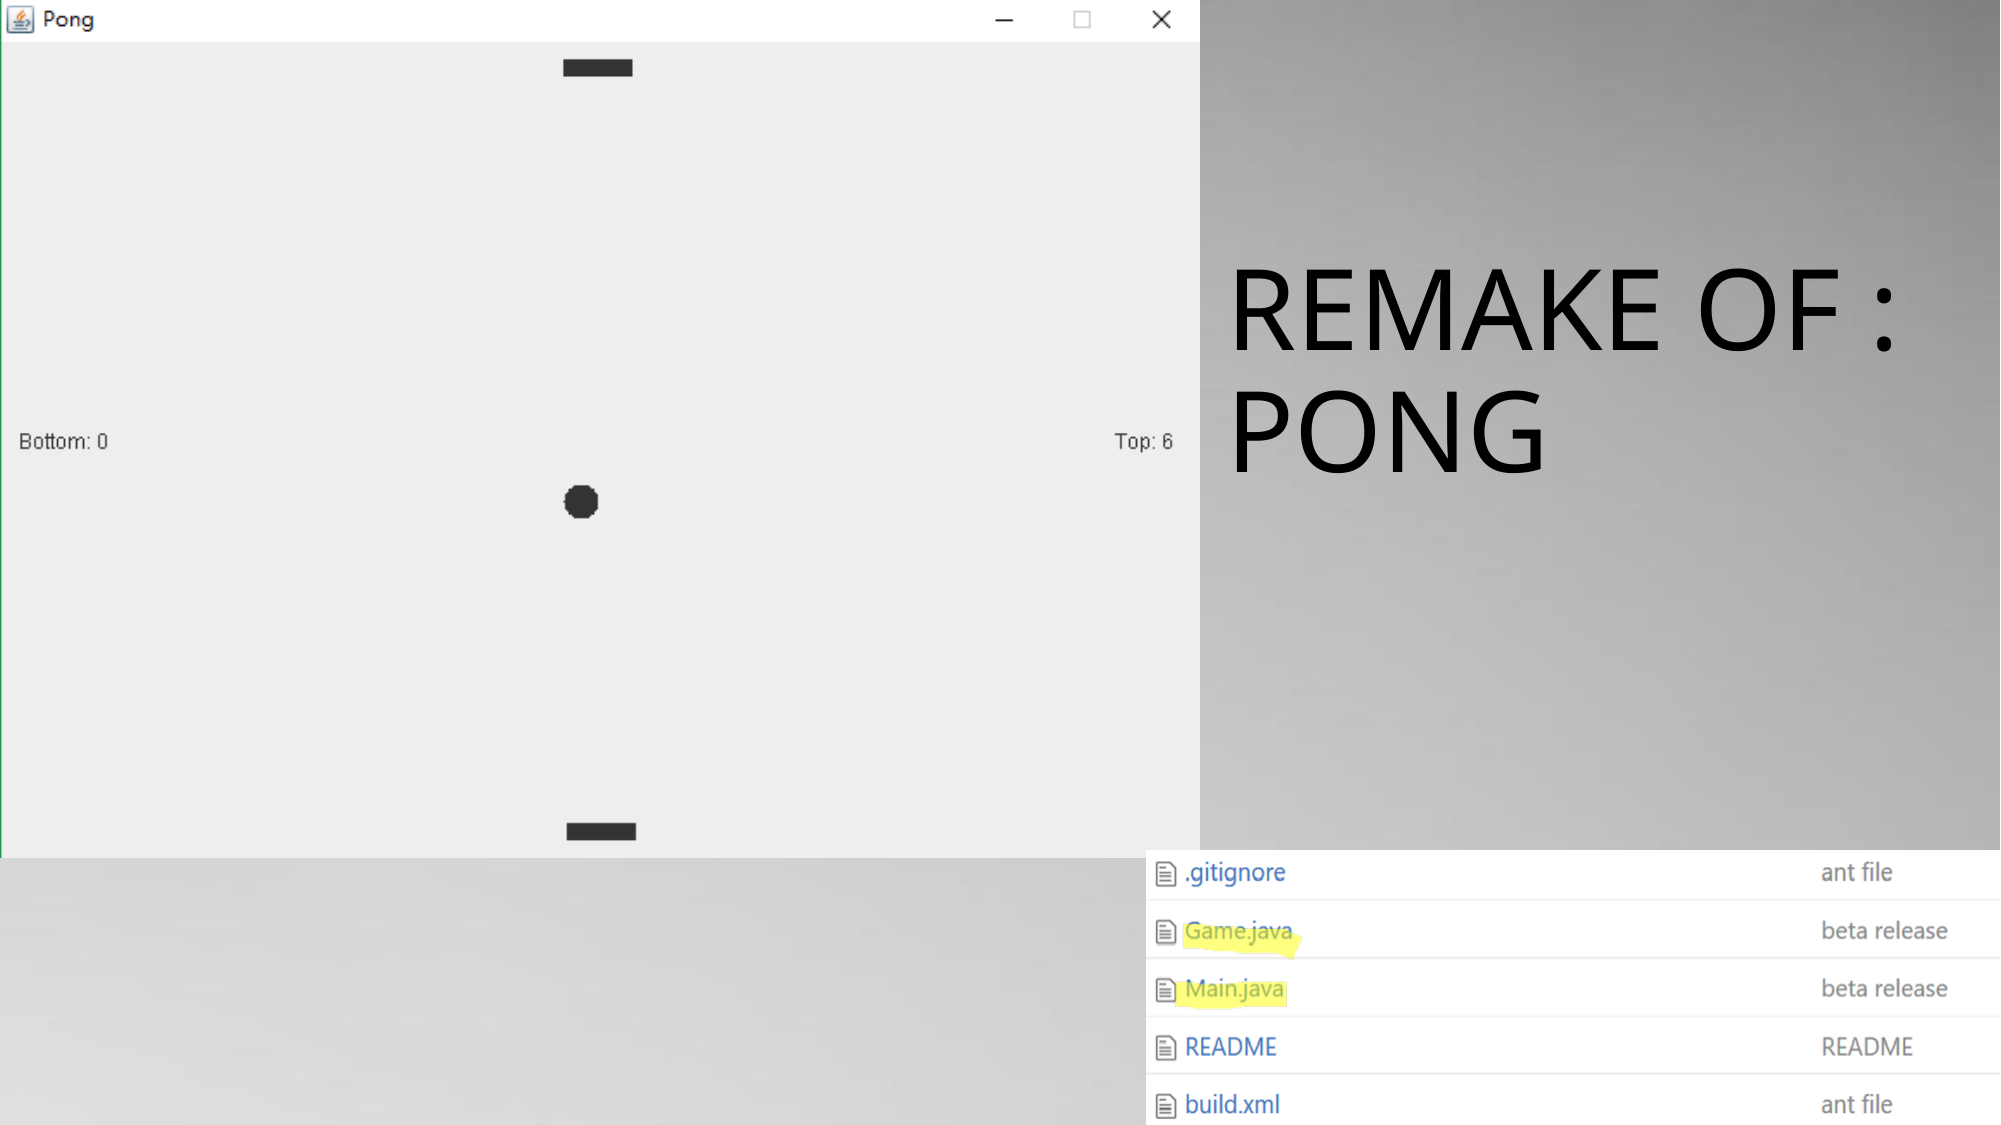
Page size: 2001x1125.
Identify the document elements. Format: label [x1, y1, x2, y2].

picture [0, 858, 1146, 1125]
text_box [1150, 854, 1998, 1124]
picture [0, 0, 1199, 857]
picture [1200, 0, 1998, 850]
